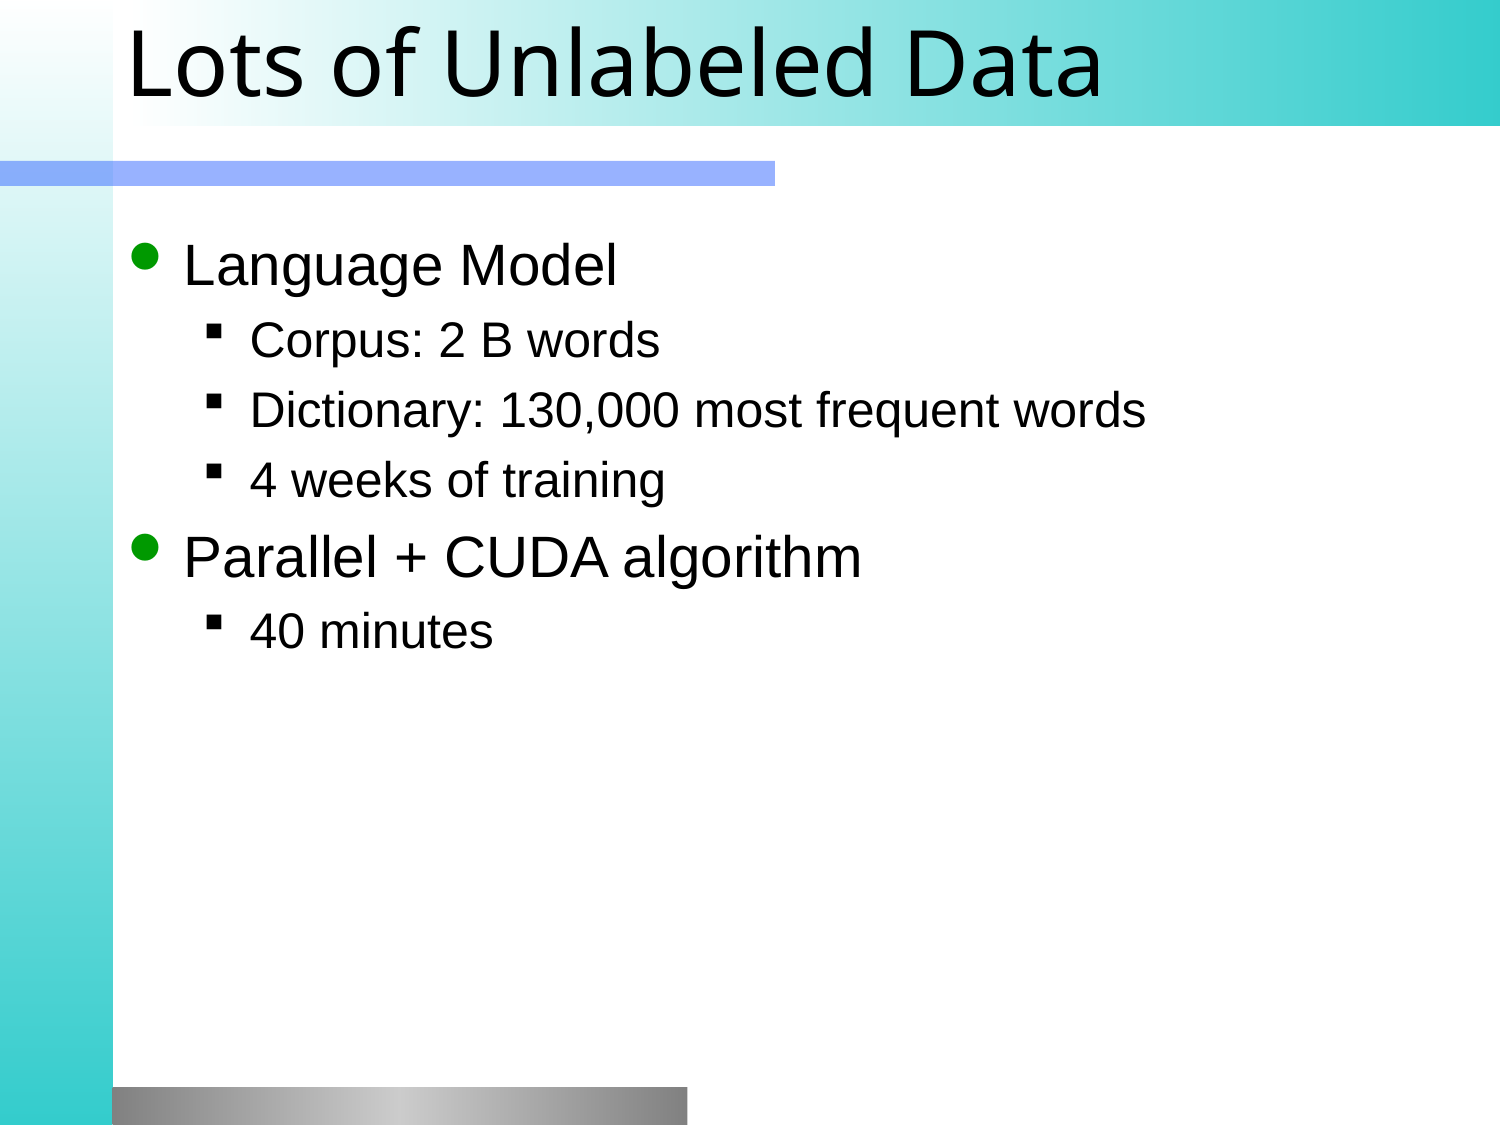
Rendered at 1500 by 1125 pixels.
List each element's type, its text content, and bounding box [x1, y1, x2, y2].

title Lots of Unlabeled Data [110, 0, 1386, 121]
list Language Model Corpus: 2 B words Dictionary: 130,000 most frequent words 4 weeks of training Parallel + CUDA algorithm 40 minutes [112, 219, 1388, 1073]
